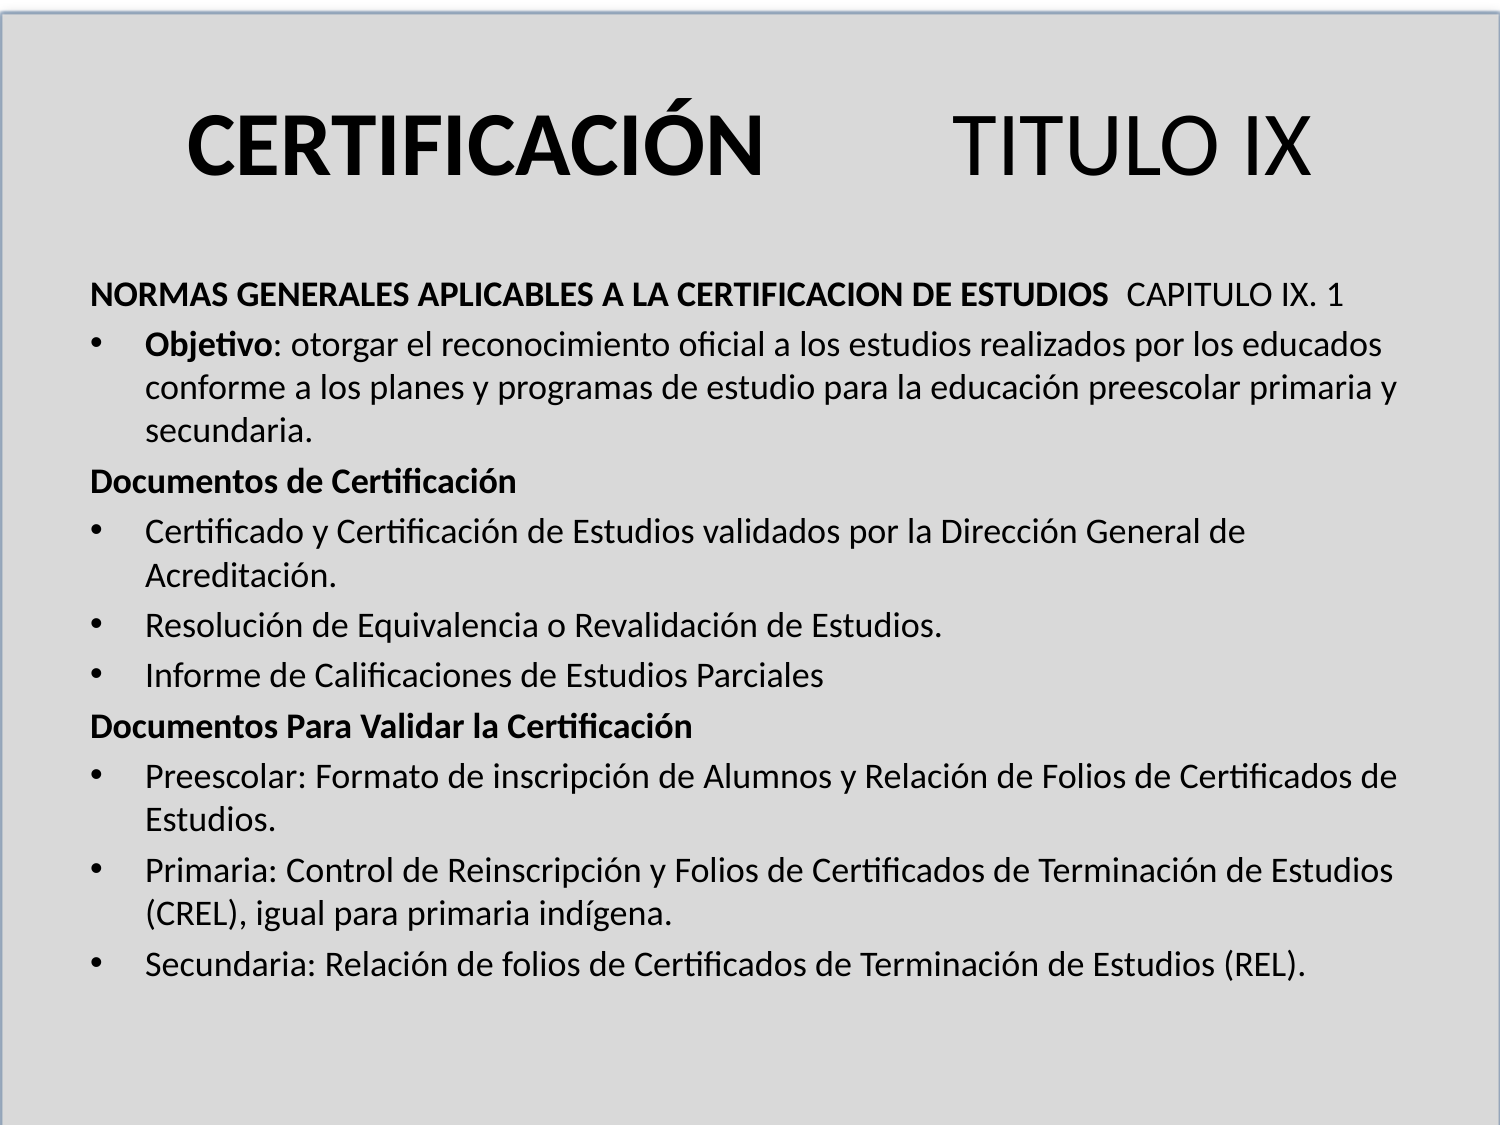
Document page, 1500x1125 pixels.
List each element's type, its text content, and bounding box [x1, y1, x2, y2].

list NORMAS GENERALES APLICABLES A LA CERTIFICACION DE ESTUDIOS CAPITULO IX. 1 Objetivo: otorgar el reconocimiento oficial a los estudios realizados por los educados conforme a los planes y programas de estudio para la educación preescolar primaria y secundaria. Documentos de Certificación Certificado y Certificación de Estudios validados por la Dirección General de Acreditación. Resolución de Equivalencia o Revalidación de Estudios. Informe de Calificaciones de Estudios Parciales Documentos Para Validar la Certificación Preescolar: Formato de inscripción de Alumnos y Relación de Folios de Certificados de Estudios. Primaria: Control de Reinscripción y Folios de Certificados de Terminación de Estudios (CREL), igual para primaria indígena. Secundaria: Relación de folios de Certificados de Terminación de Estudios (REL). [75, 262, 1425, 1005]
title CERTIFICACIÓN TITULO IX [75, 45, 1425, 233]
text_box [4, 16, 1497, 1125]
